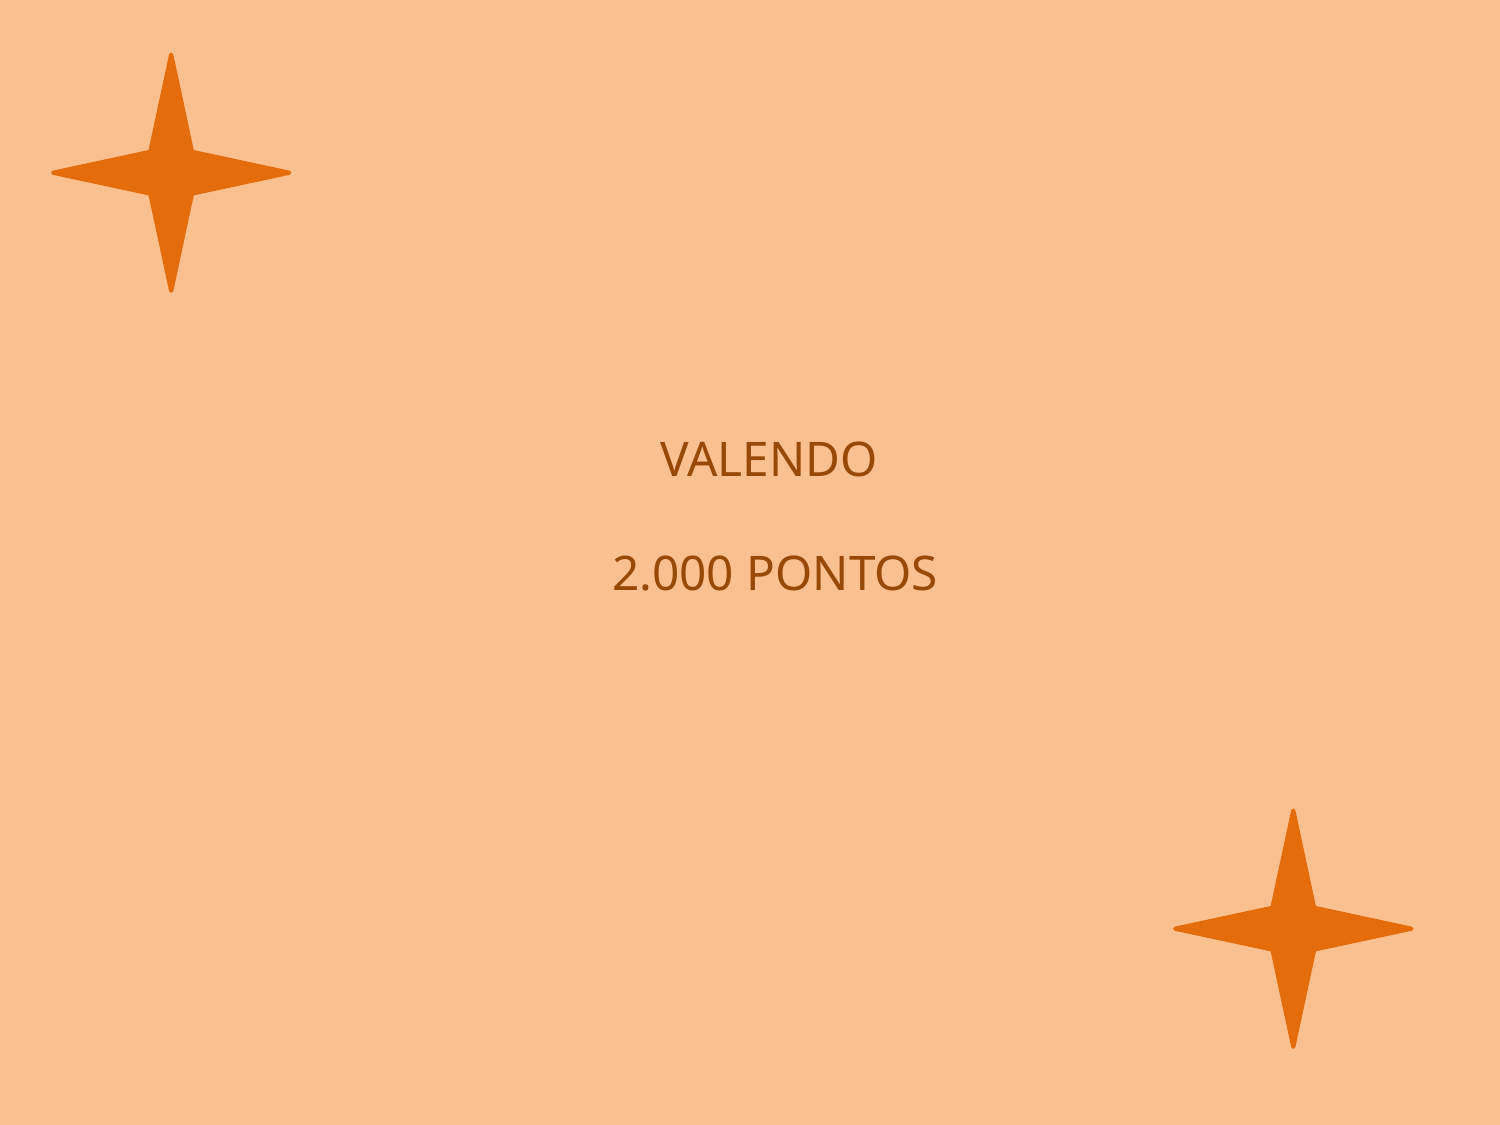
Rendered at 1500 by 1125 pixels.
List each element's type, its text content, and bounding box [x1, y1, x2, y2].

text_box [1173, 808, 1414, 1049]
title VALENDO 2.000 PONTOS [100, 420, 1451, 609]
text_box [50, 52, 292, 293]
